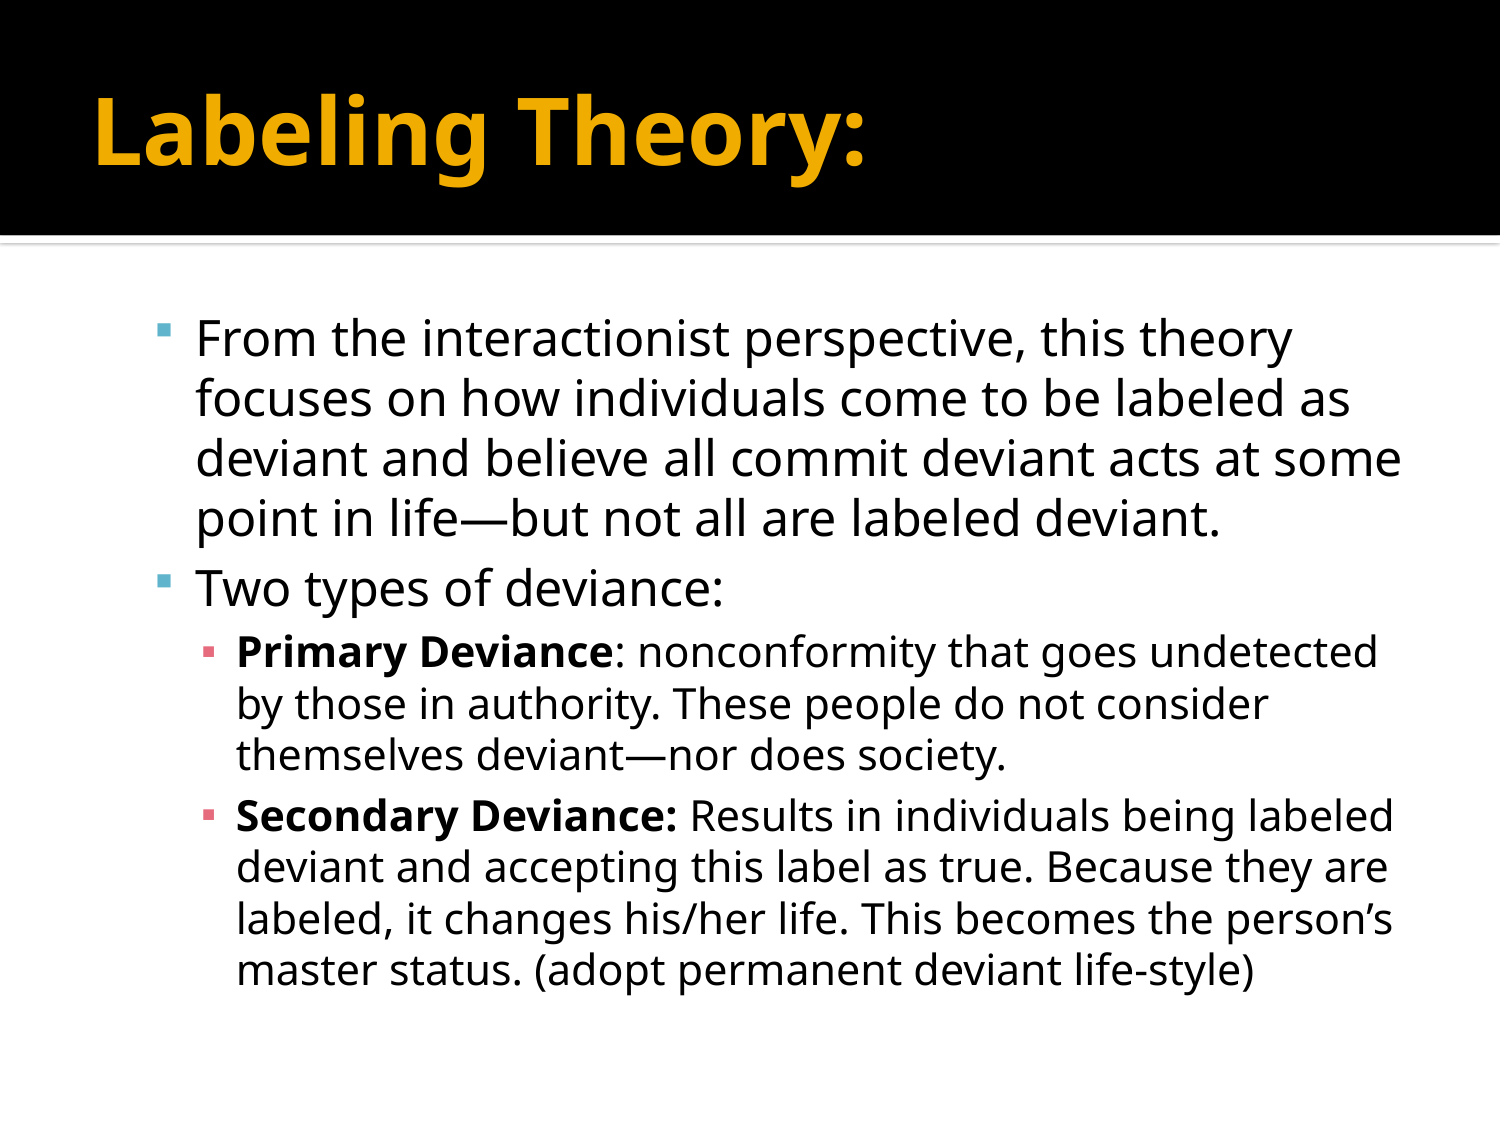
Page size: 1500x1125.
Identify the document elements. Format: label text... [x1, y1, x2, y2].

title Labeling Theory: [75, 25, 1425, 231]
list From the interactionist perspective, this theory focuses on how individuals come to be labeled as deviant and believe all commit deviant acts at some point in life—but not all are labeled deviant. Two types of deviance: Primary Deviance: nonconformity that goes undetected by those in authority. These people do not consider themselves deviant—nor does society. Secondary Deviance: Results in individuals being labeled deviant and accepting this label as true. Because they are labeled, it changes his/her life. This becomes the person’s master status. (adopt permanent deviant life-style) [75, 291, 1425, 1050]
